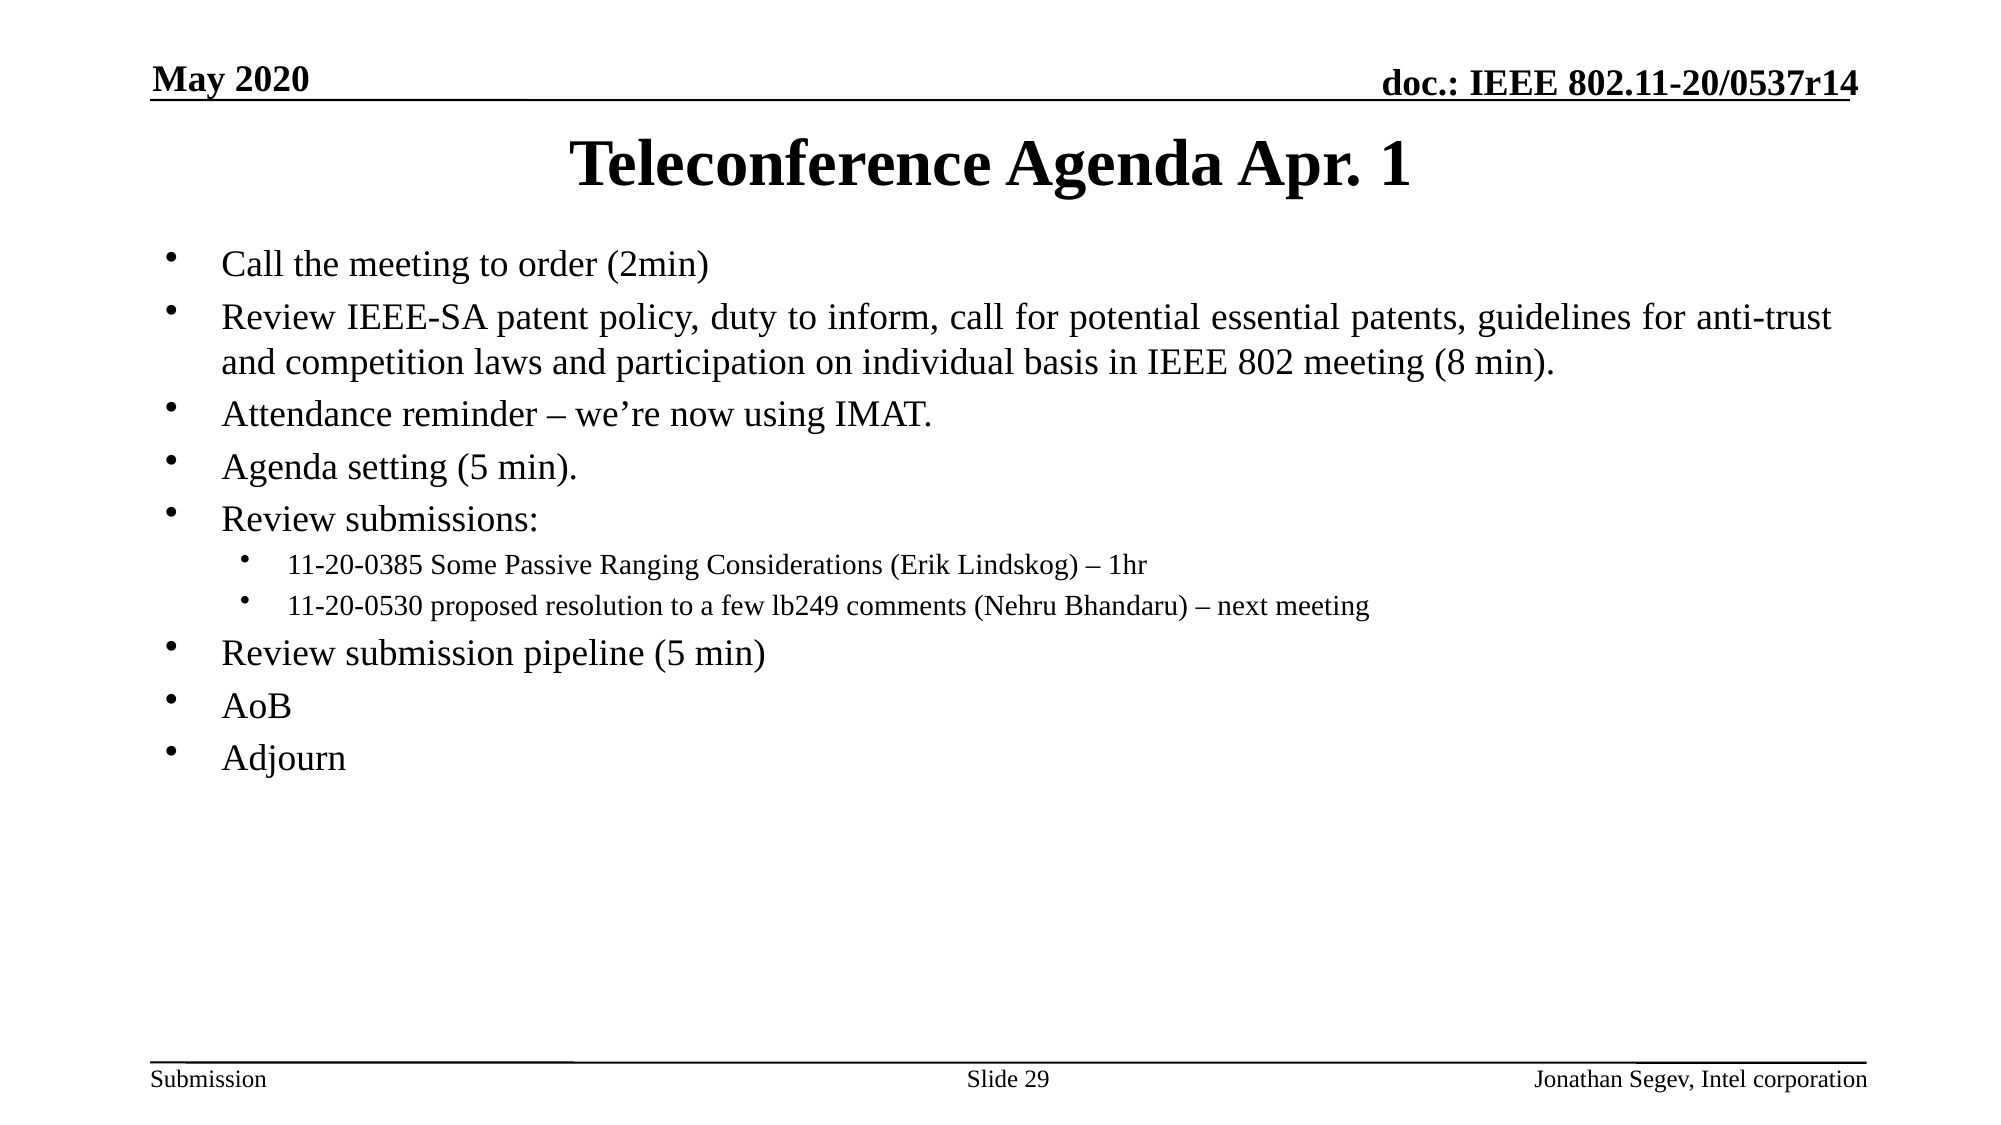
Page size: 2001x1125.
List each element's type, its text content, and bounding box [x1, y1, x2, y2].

footer Jonathan Segev, Intel corporation [1171, 1061, 1869, 1093]
title Teleconference Agenda Apr. 1 [149, 112, 1850, 205]
list Call the meeting to order (2min) Review IEEE-SA patent policy, duty to inform, call for potential essential patents, guidelines for anti-trust and competition laws and participation on individual basis in IEEE 802 meeting (8 min). Attendance reminder – we’re now using IMAT. Agenda setting (5 min). Review submissions: 11-20-0385 Some Passive Ranging Considerations (Erik Lindskog) – 1hr 11-20-0530 proposed resolution to a few lb249 comments (Nehru Bhandaru) – next meeting Review submission pipeline (5 min) AoB Adjourn [149, 231, 1850, 1000]
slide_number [152, 54, 563, 100]
slide_number Slide 29 [950, 1061, 1067, 1123]
